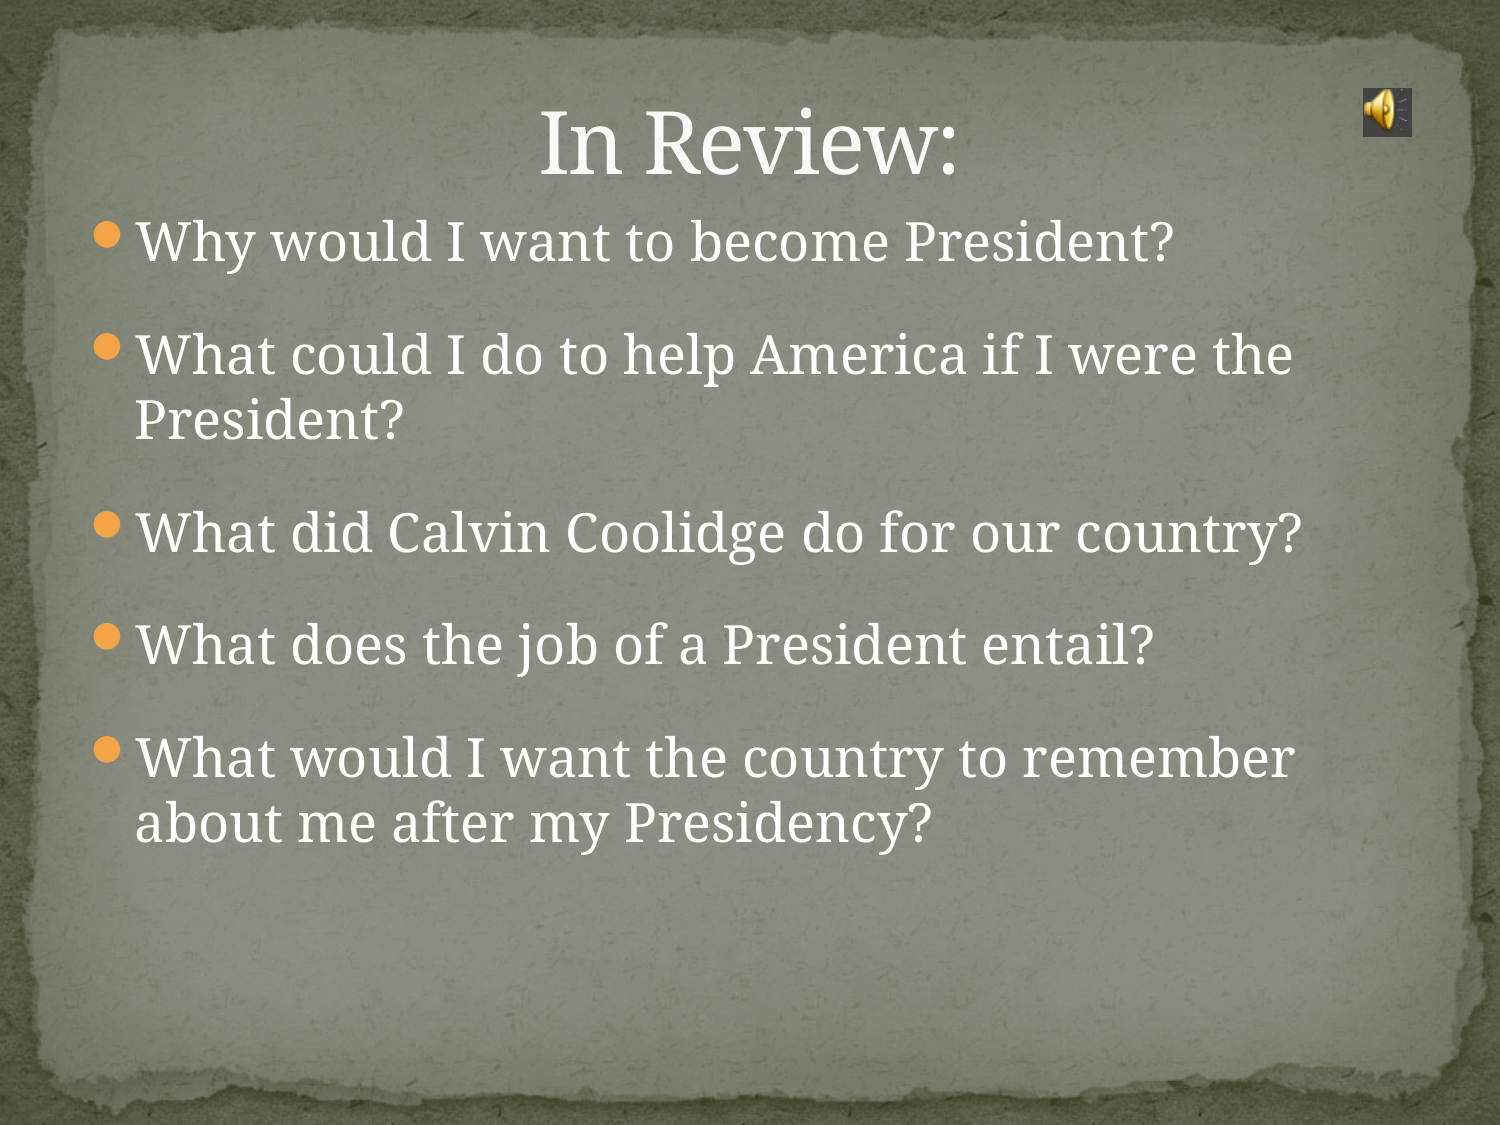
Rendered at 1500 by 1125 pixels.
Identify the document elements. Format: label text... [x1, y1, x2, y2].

list Why would I want to become President? What could I do to help America if I were the President? What did Calvin Coolidge do for our country? What does the job of a President entail? What would I want the country to remember about me after my Presidency? [75, 200, 1425, 938]
picture [1363, 88, 1412, 137]
title In Review: [74, 24, 1425, 200]
